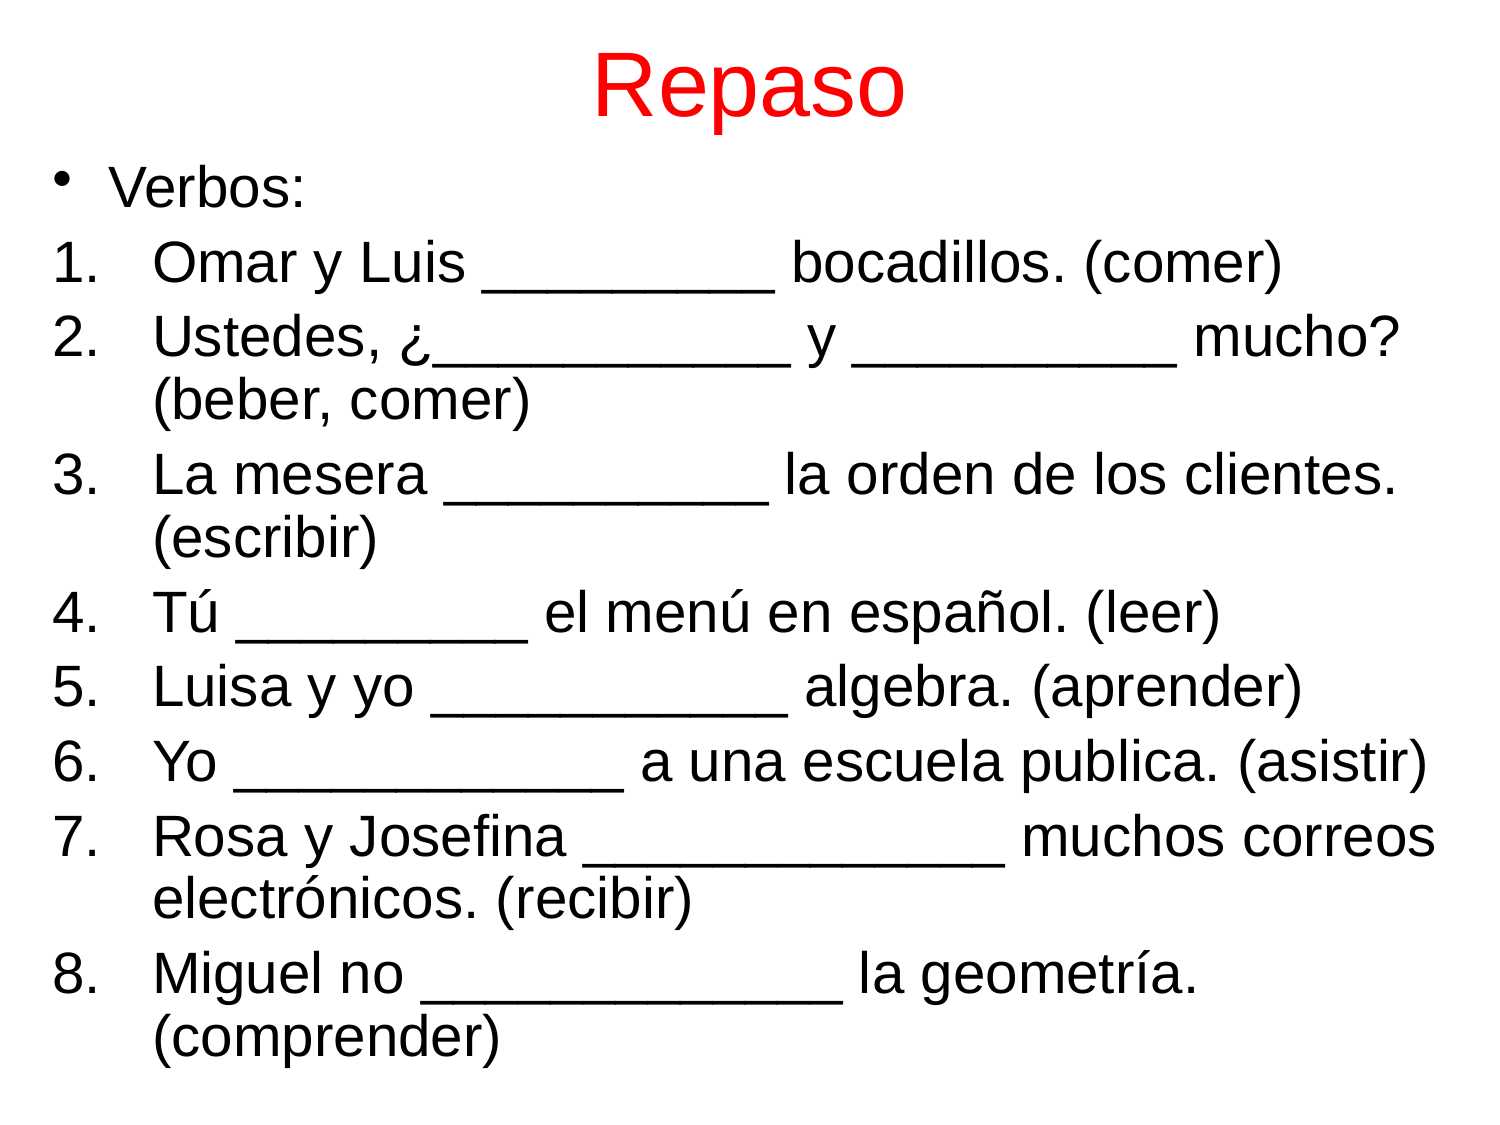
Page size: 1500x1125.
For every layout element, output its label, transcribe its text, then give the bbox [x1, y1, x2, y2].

text_box Repaso [74, 17, 1425, 163]
text_box Verbos: Omar y Luis _________ bocadillos. (comer) Ustedes, ¿___________ y __________ mucho? (beber, comer) La mesera __________ la orden de los clientes. (escribir) Tú _________ el menú en español. (leer) Luisa y yo ___________ algebra. (aprender) Yo ____________ a una escuela publica. (asistir) Rosa y Josefina _____________ muchos correos electrónicos. (recibir) Miguel no _____________ la geometría. (comprender) [37, 149, 1463, 1113]
